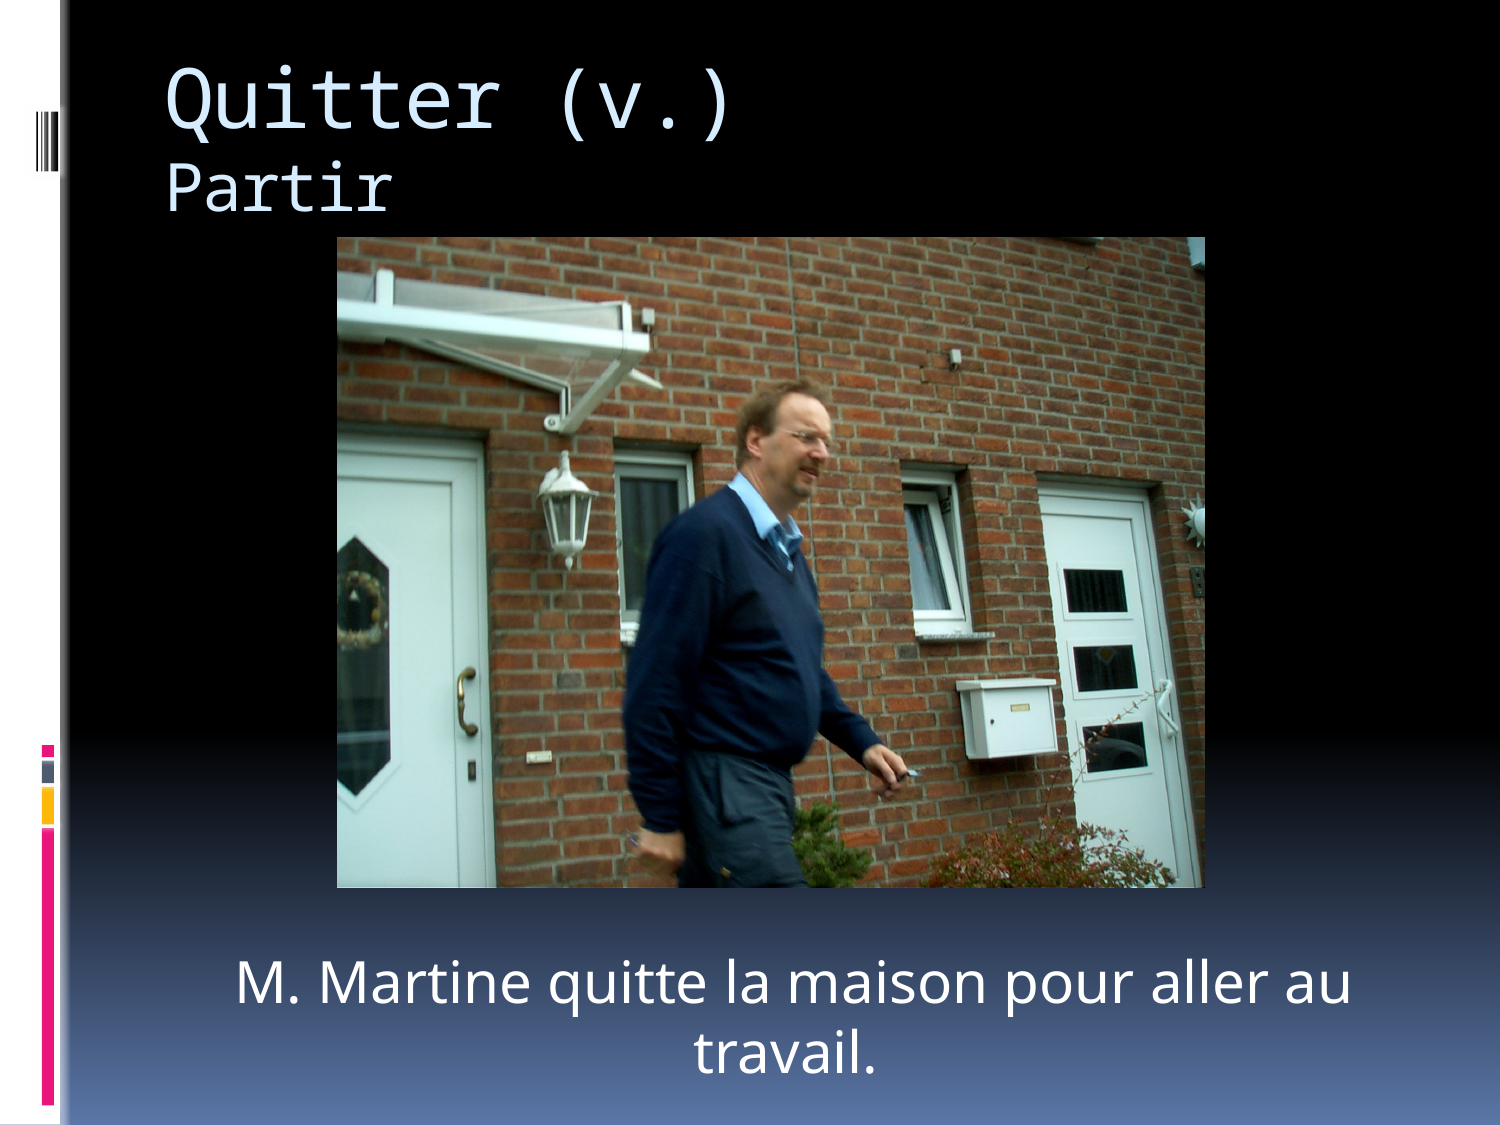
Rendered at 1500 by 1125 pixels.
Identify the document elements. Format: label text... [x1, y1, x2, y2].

text_box M. Martine quitte la maison pour aller au travail. [187, 937, 1400, 1093]
picture [336, 237, 1206, 888]
title Quitter (v.) Partir [150, 37, 1425, 234]
